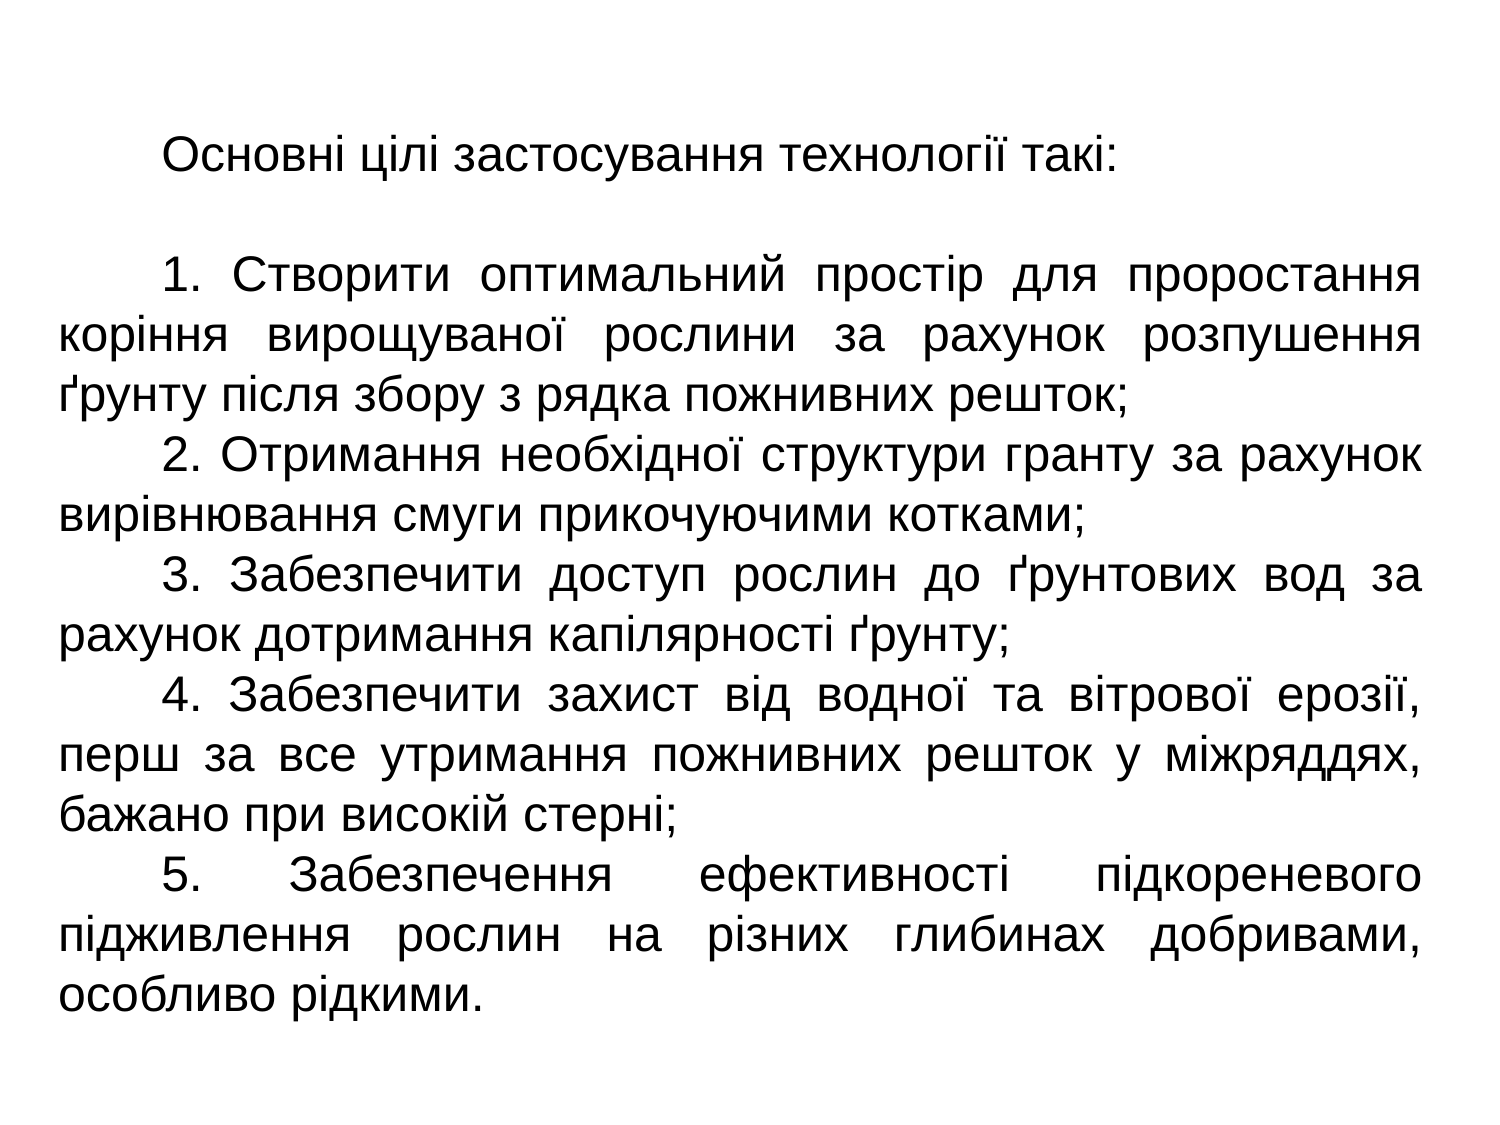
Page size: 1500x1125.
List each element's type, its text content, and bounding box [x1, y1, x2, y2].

text_box Основні цілі застосування технології такі: 1. Створити оптимальний простір для проростання коріння вирощуваної рослини за рахунок розпушення ґрунту після збору з рядка пожнивних решток; 2. Отримання необхідної структури гранту за рахунок вирівнювання смуги прикочуючими котками; 3. Забезпечити доступ рослин до ґрунтових вод за рахунок дотримання капілярності ґрунту; 4. Забезпечити захист від водної та вітрової ерозії, перш за все утримання пожнивних решток у міжряддях, бажано при високій стерні; 5. Забезпечення ефективності підкореневого підживлення рослин на різних глибинах добривами, особливо рідкими. [43, 113, 1438, 1029]
